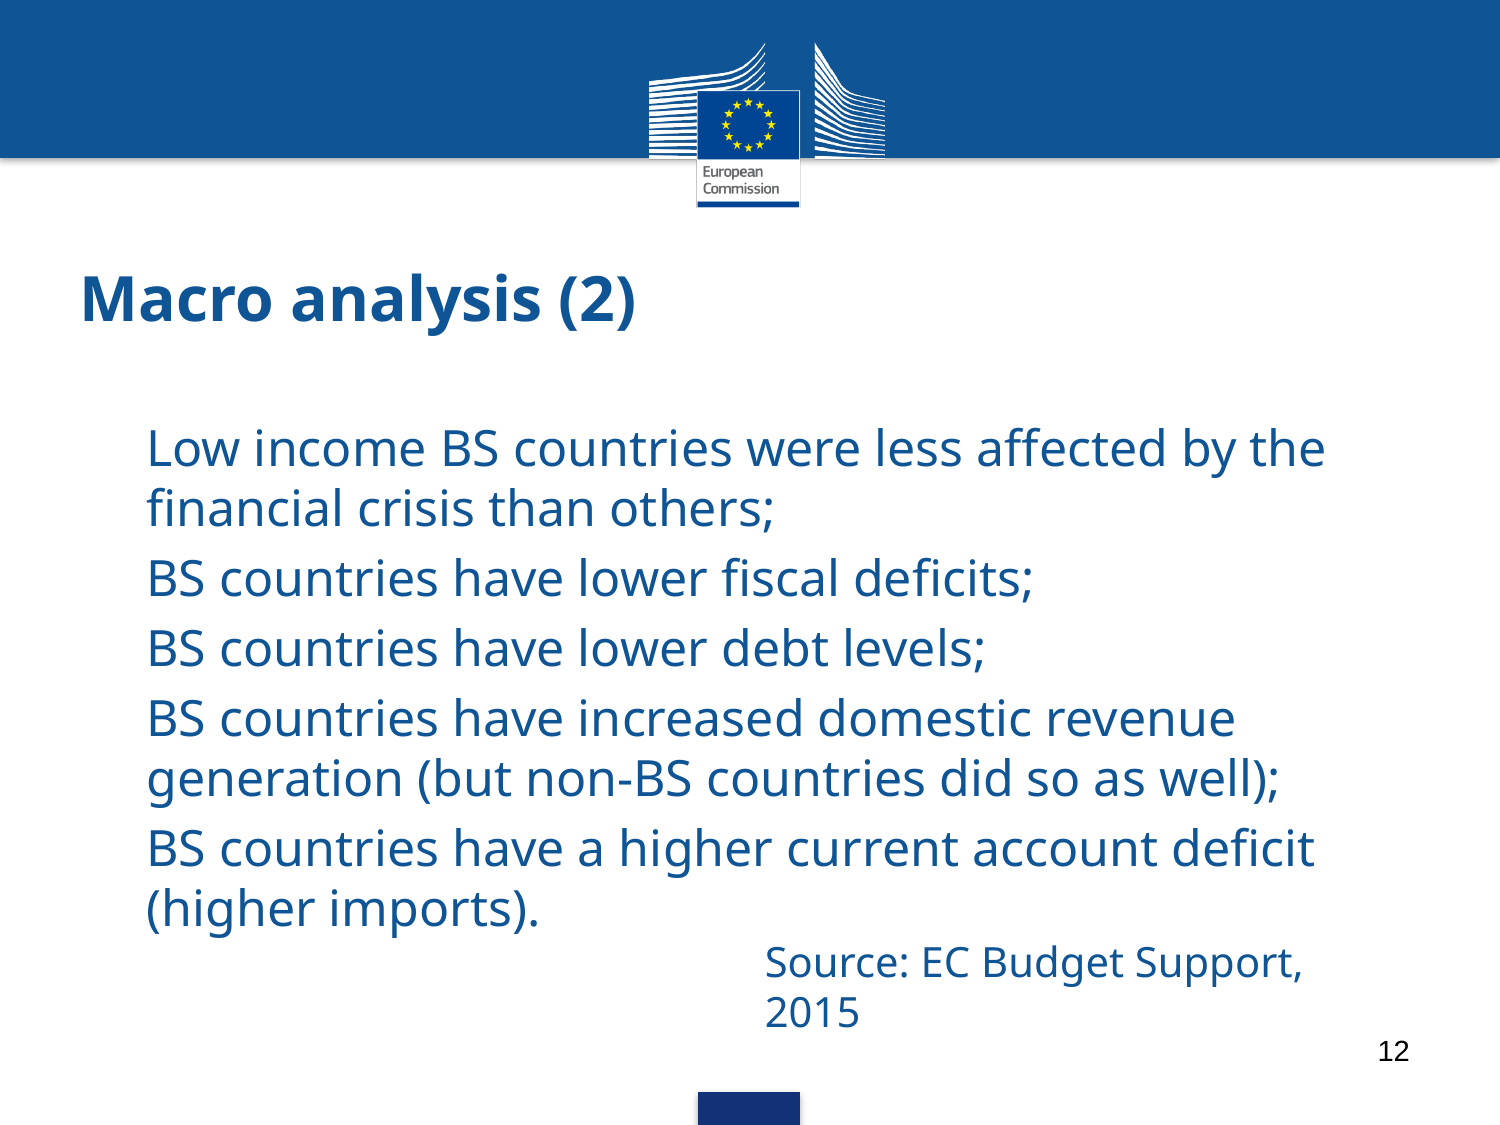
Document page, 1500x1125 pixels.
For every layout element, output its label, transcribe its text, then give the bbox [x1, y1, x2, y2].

list Low income BS countries were less affected by the financial crisis than others; BS countries have lower fiscal deficits; BS countries have lower debt levels; BS countries have increased domestic revenue generation (but non-BS countries did so as well); BS countries have a higher current account deficit (higher imports). [75, 408, 1425, 988]
title Macro analysis (2) [64, 219, 1415, 374]
slide_number 12 [1074, 1024, 1425, 1103]
text_box Source: EC Budget Support, 2015 [750, 928, 1388, 1044]
picture [649, 42, 885, 208]
